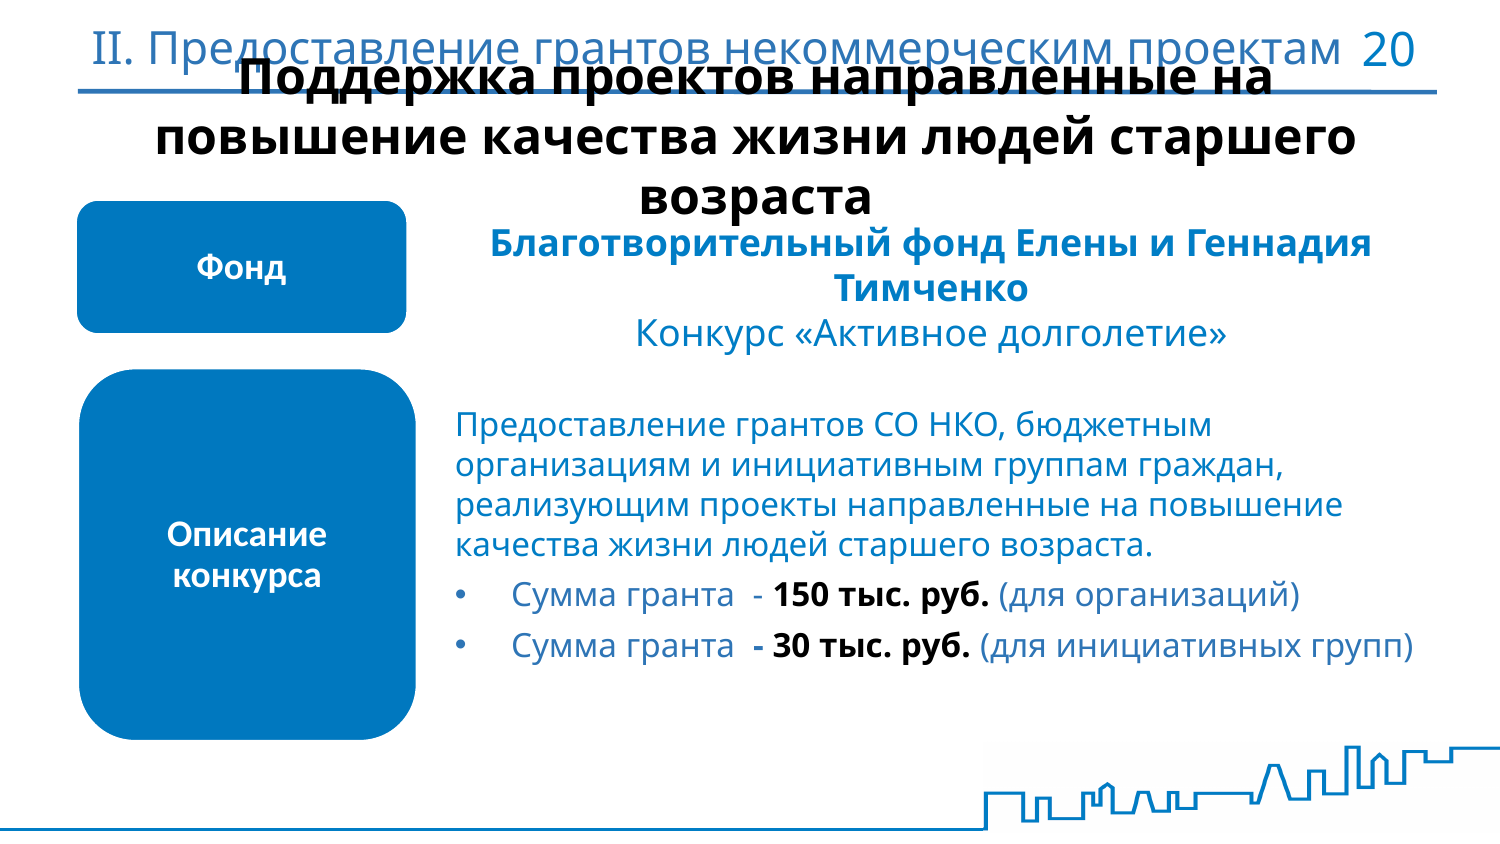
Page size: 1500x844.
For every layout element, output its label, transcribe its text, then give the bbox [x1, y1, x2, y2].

text_box Предоставление грантов СО НКО, бюджетным организациям и инициативным группам граждан, реализующим проекты направленные на повышение качества жизни людей старшего возраста. Сумма гранта - 150 тыс. руб. (для организаций) Сумма гранта - 30 тыс. руб. (для инициативных групп) [440, 396, 1440, 672]
title II. Предоставление грантов некоммерческим проектам [76, 16, 1373, 83]
text_box Поддержка проектов направленные на повышение качества жизни людей старшего возраста [65, 94, 1447, 174]
text_box Благотворительный фонд Елены и Геннадия Тимченко Конкурс «Активное долголетие» [416, 211, 1446, 362]
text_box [78, 368, 417, 741]
picture [983, 741, 1500, 833]
list 20 [1340, 17, 1437, 85]
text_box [75, 199, 408, 335]
